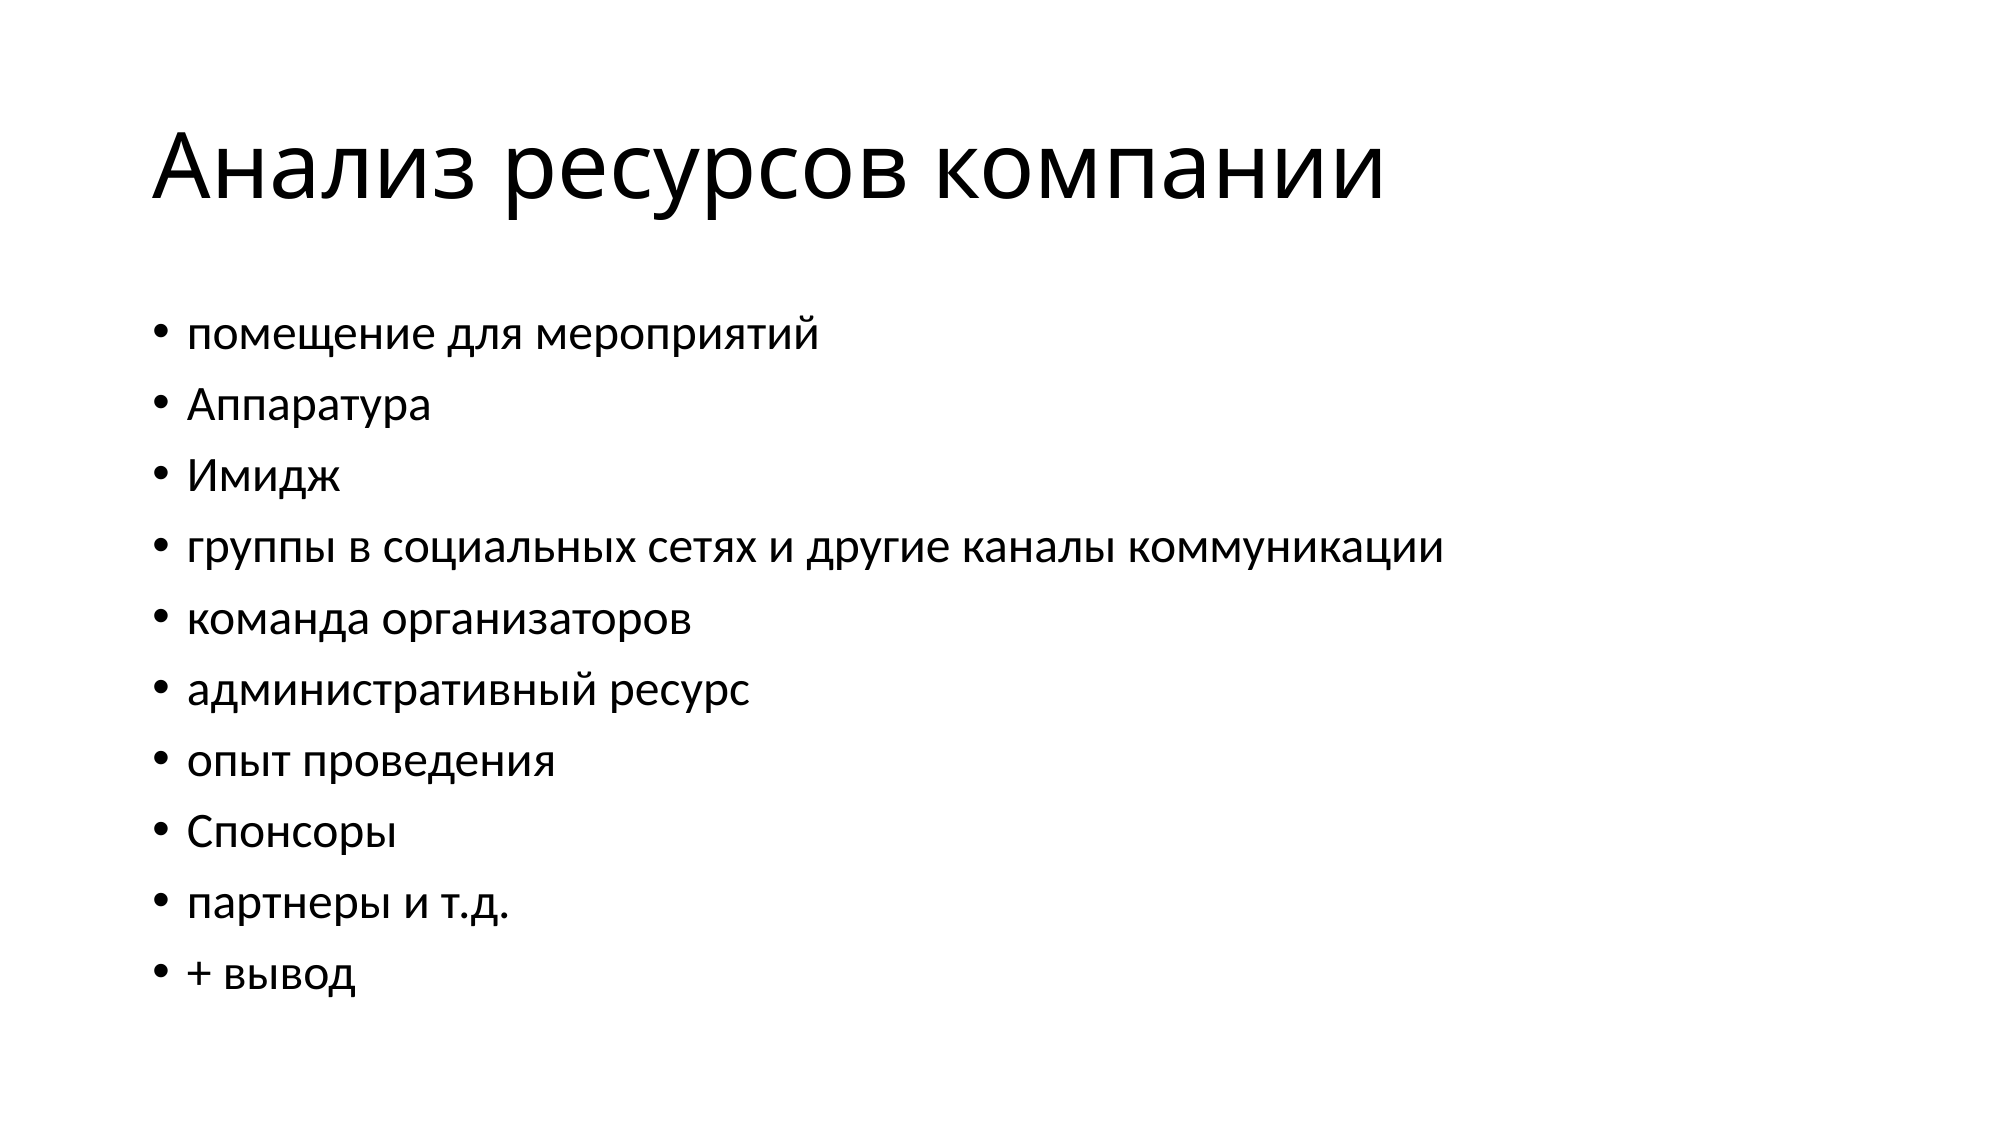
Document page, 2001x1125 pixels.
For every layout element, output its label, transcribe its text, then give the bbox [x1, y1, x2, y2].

list помещение для мероприятий Аппаратура Имидж группы в социальных сетях и другие каналы коммуникации команда организаторов административный ресурс опыт проведения Спонсоры партнеры и т.д. + вывод [137, 299, 1863, 1014]
title Анализ ресурсов компании [137, 59, 1863, 278]
